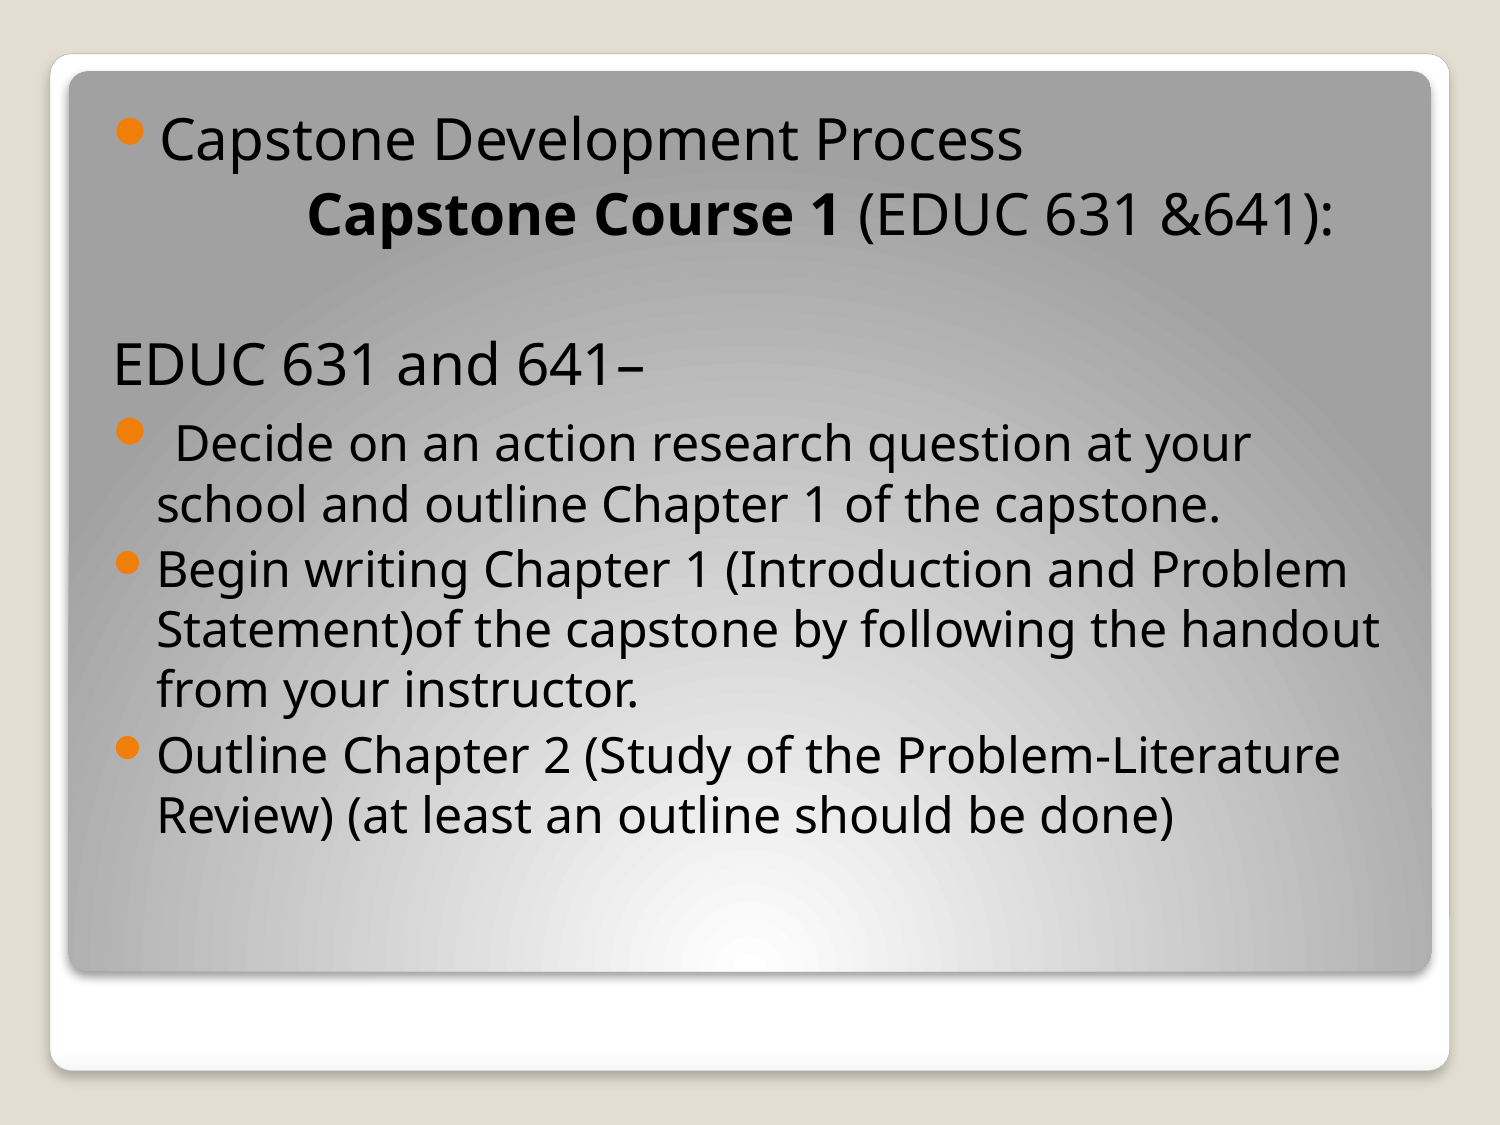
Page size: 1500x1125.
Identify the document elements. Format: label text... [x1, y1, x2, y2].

list Capstone Development Process Capstone Course 1 (EDUC 631 &641): EDUC 631 and 641– Decide on an action research question at your school and outline Chapter 1 of the capstone. Begin writing Chapter 1 (Introduction and Problem Statement)of the capstone by following the handout from your instructor. Outline Chapter 2 (Study of the Problem-Literature Review) (at least an outline should be done) [82, 86, 1426, 951]
